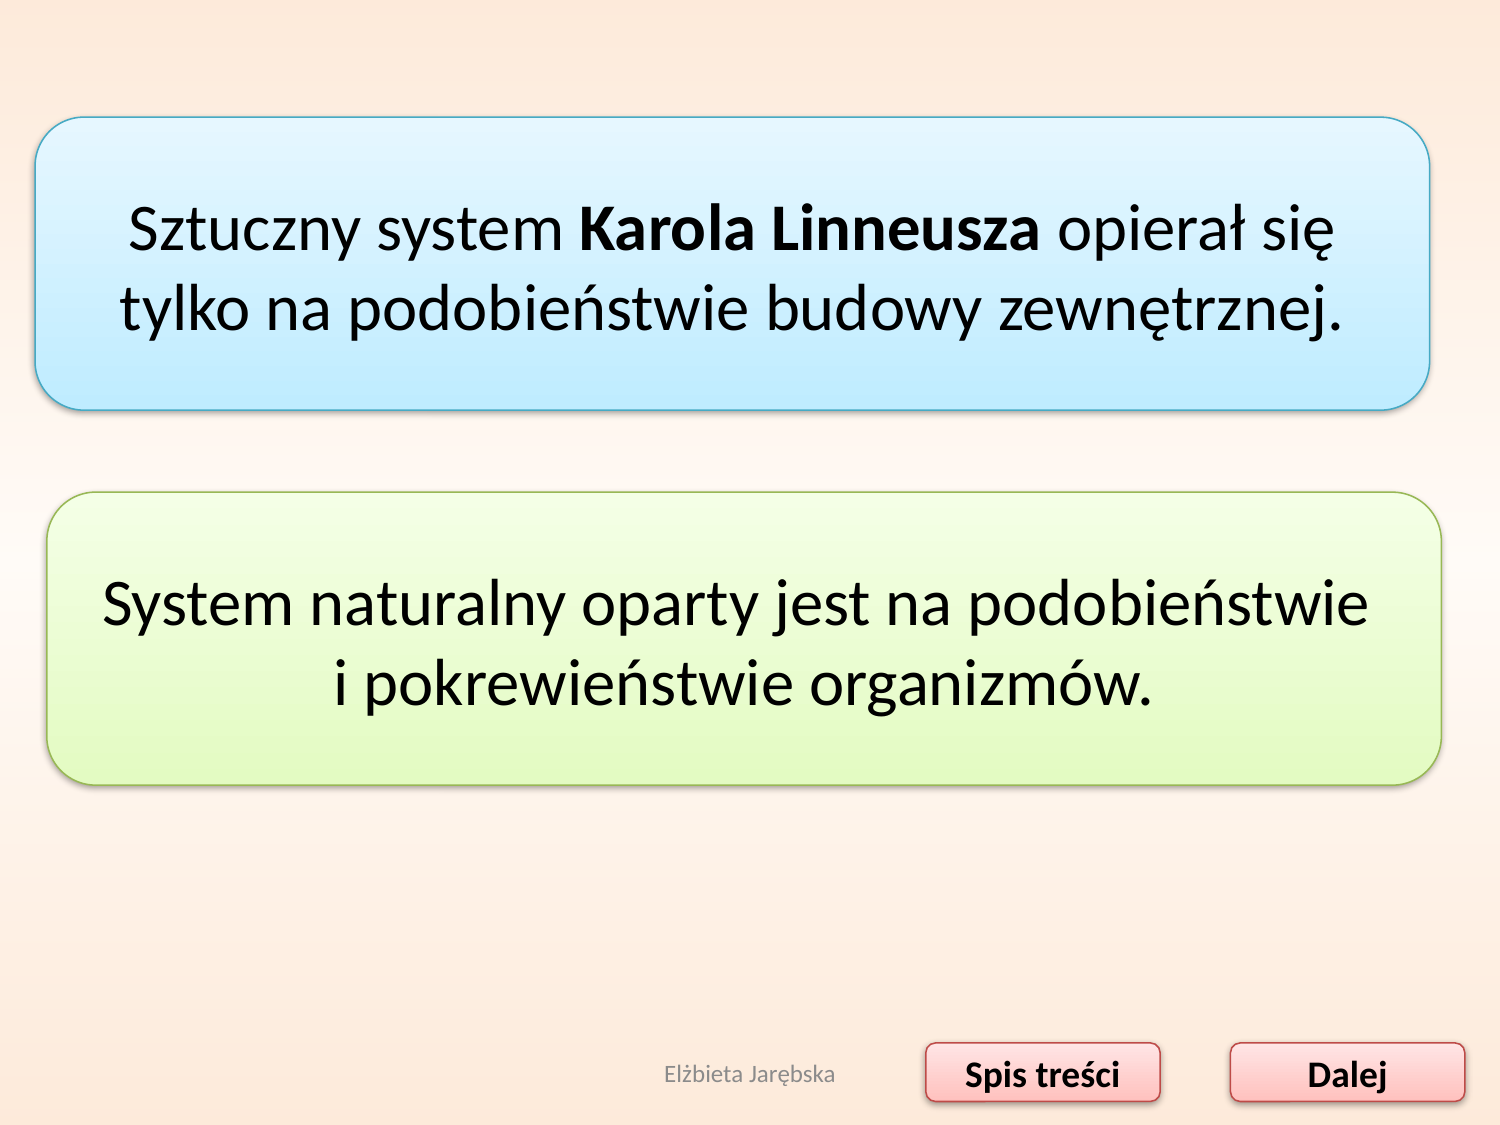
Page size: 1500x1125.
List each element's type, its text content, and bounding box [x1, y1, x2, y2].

text_box System naturalny oparty jest na podobieństwie i pokrewieństwie organizmów. [46, 491, 1443, 786]
footer Elżbieta Jarębska [512, 1042, 928, 1103]
text_box Dalej [1229, 1042, 1466, 1103]
text_box Sztuczny system Karola Linneusza opierał się tylko na podobieństwie budowy zewnętrznej. [34, 116, 1431, 411]
text_box Spis treści [925, 1042, 1161, 1103]
